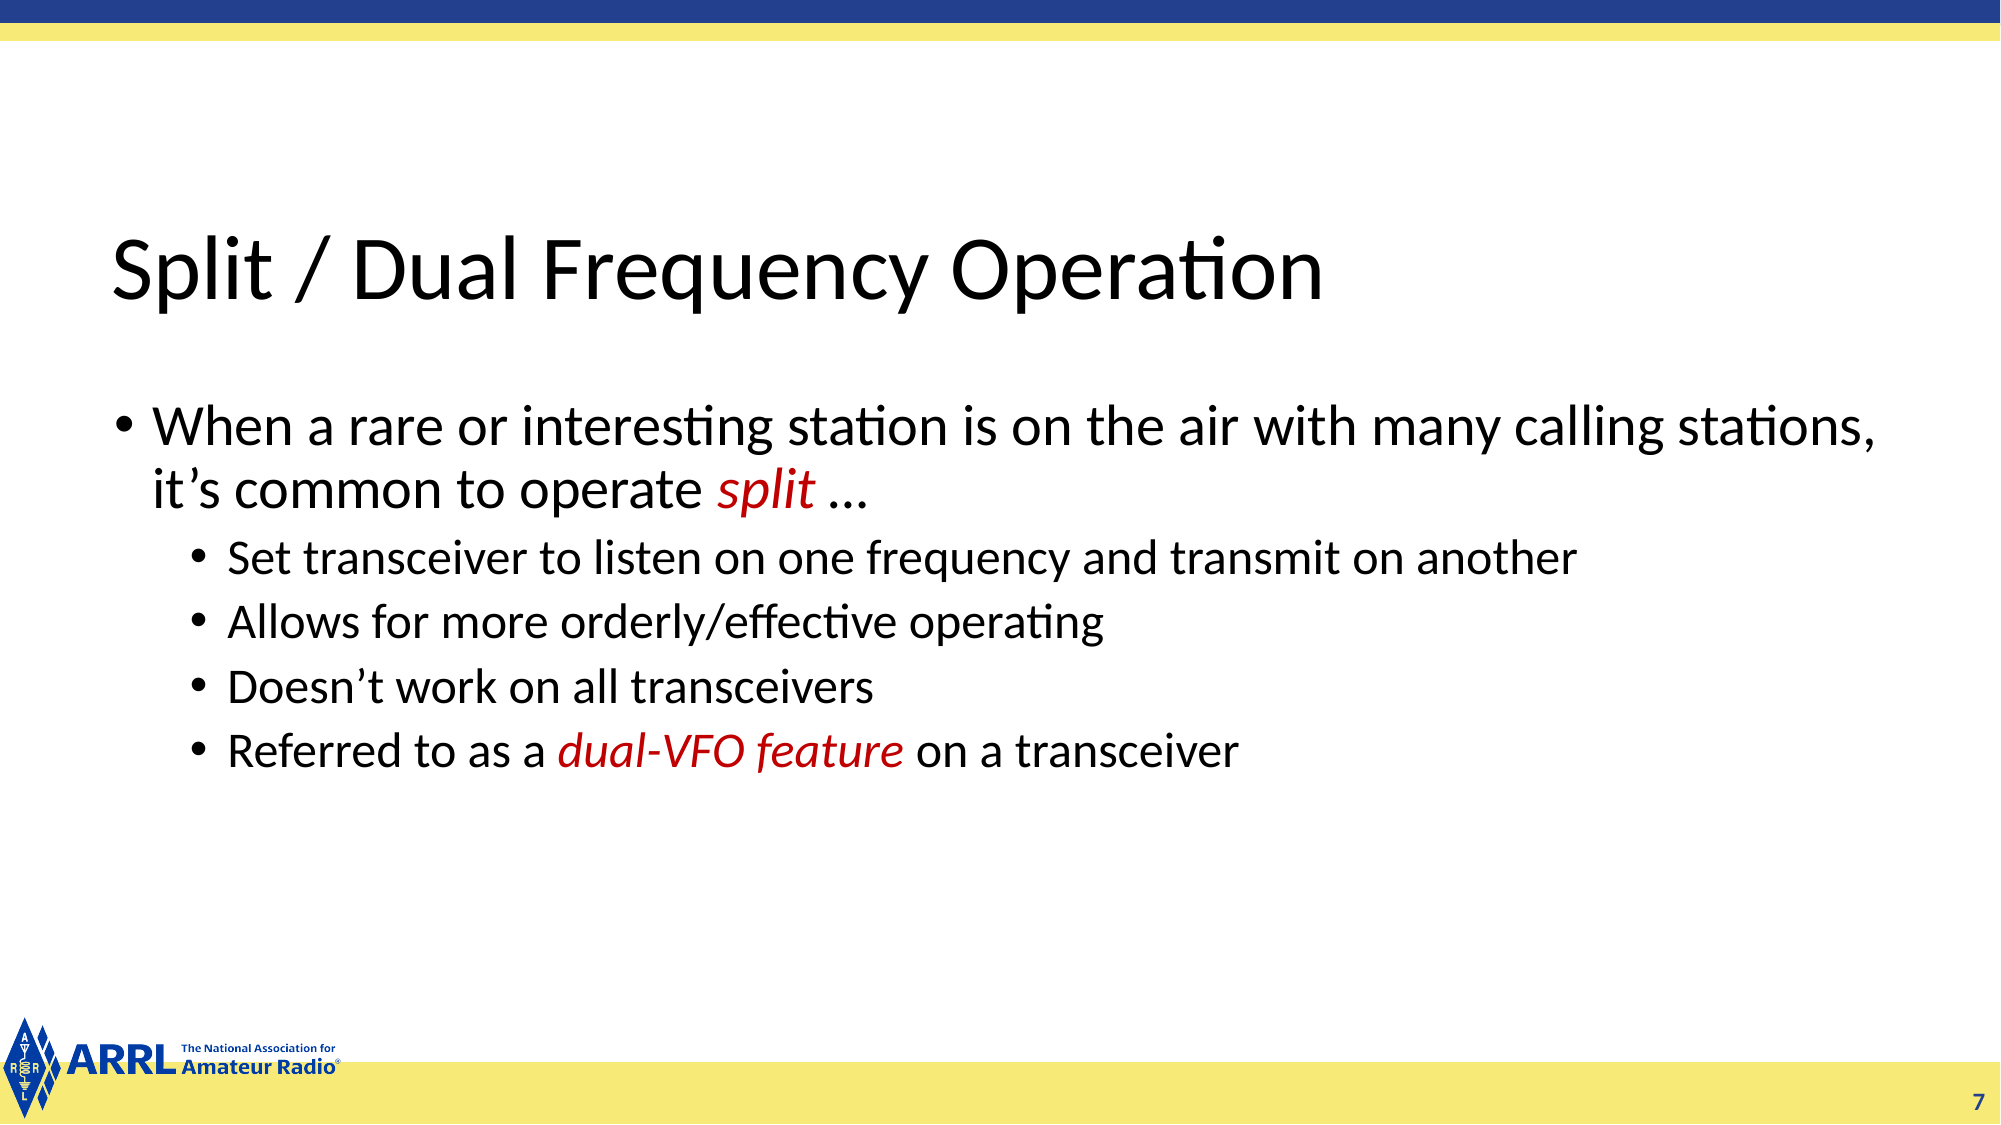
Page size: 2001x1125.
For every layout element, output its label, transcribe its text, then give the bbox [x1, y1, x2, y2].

list When a rare or interesting station is on the air with many calling stations, it’s common to operate split … Set transceiver to listen on one frequency and transmit on another Allows for more orderly/effective operating Doesn’t work on all transceivers Referred to as a dual-VFO feature on a transceiver [99, 387, 1900, 1075]
title Split / Dual Frequency Operation [96, 212, 1897, 356]
picture [1, 1015, 342, 1121]
